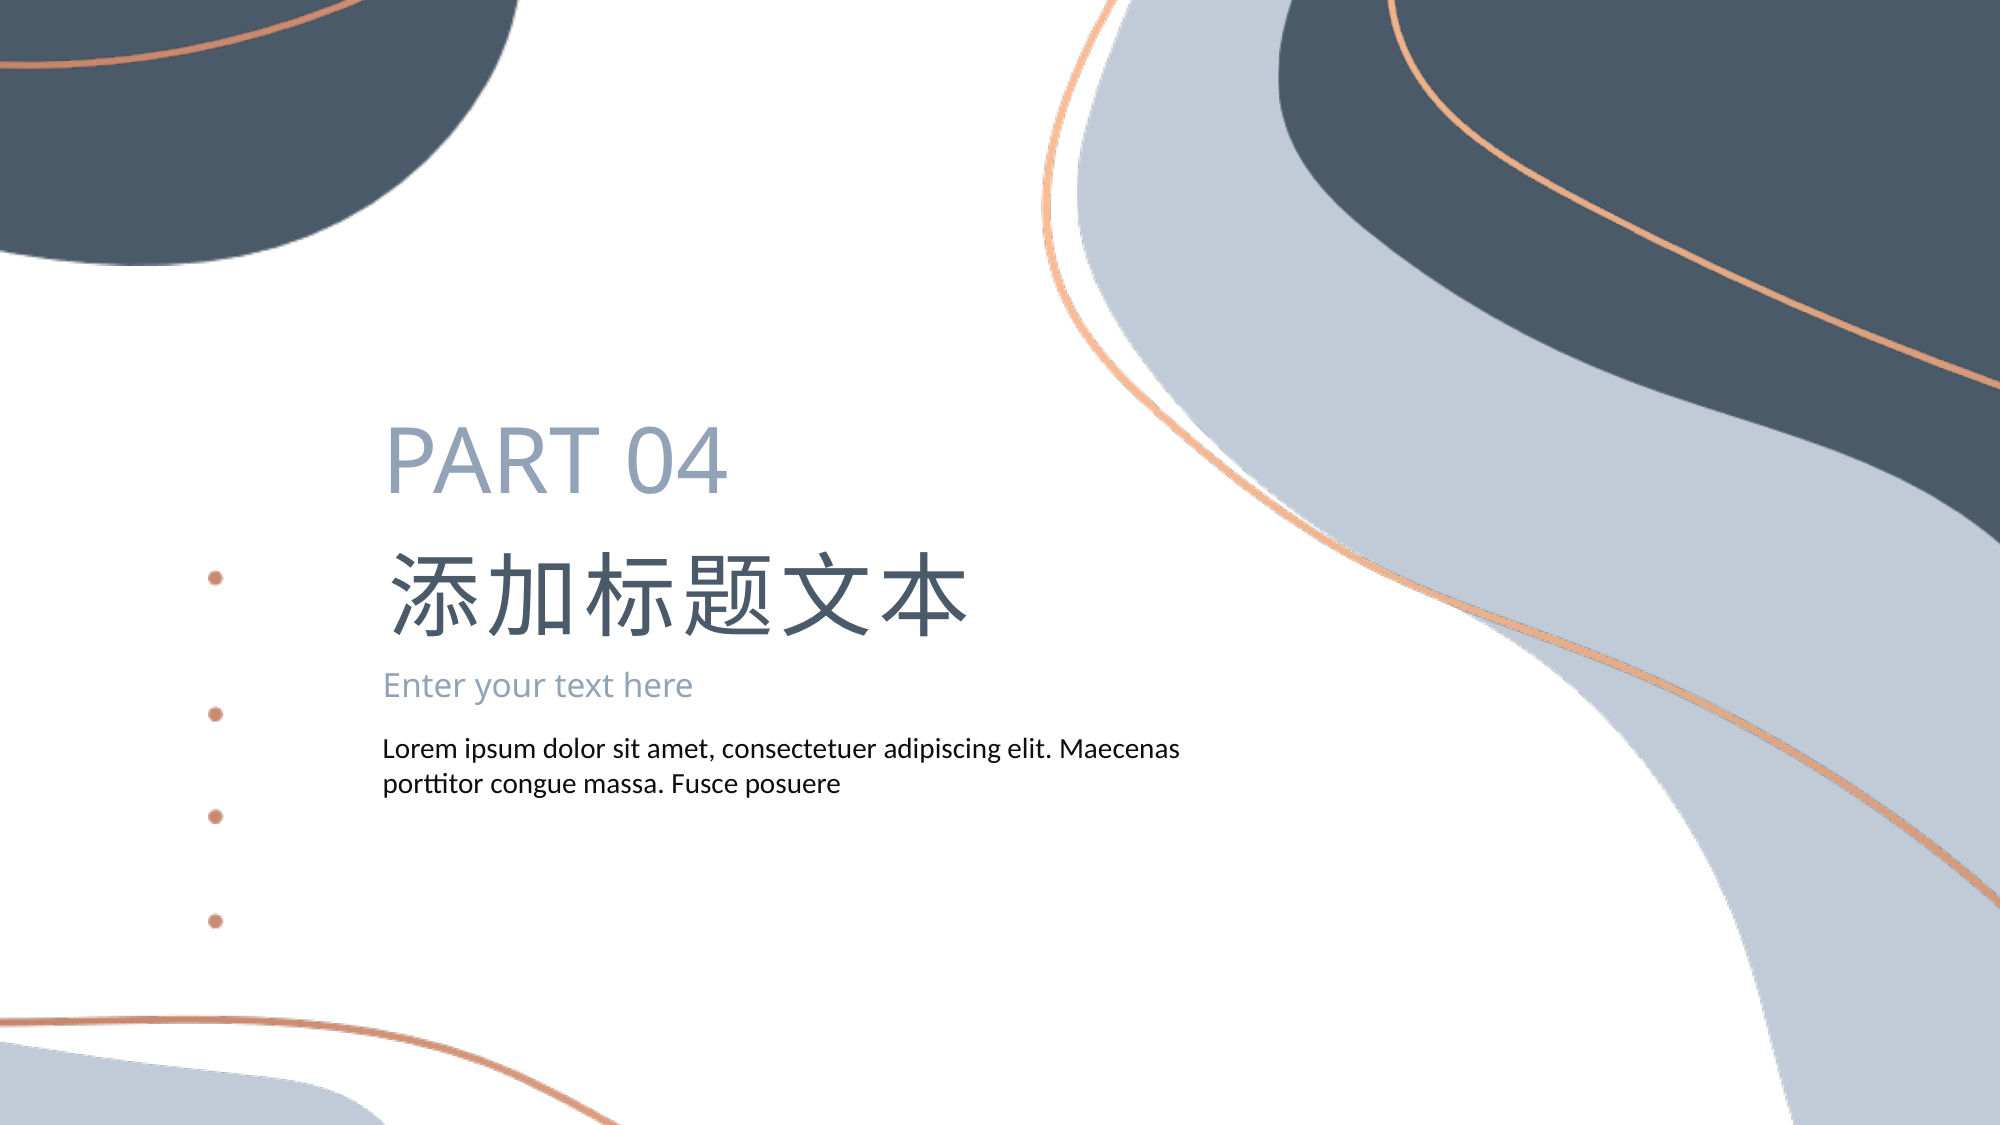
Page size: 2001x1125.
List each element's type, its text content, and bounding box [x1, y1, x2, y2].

text_box Enter your text here [367, 656, 1012, 712]
text_box 添加标题文本 [373, 530, 986, 656]
picture [0, 0, 2000, 1125]
text_box Lorem ipsum dolor sit amet, consectetuer adipiscing elit. Maecenas porttitor congue massa. Fusce posuere [367, 722, 1282, 807]
text_box PART 04 [367, 394, 833, 520]
